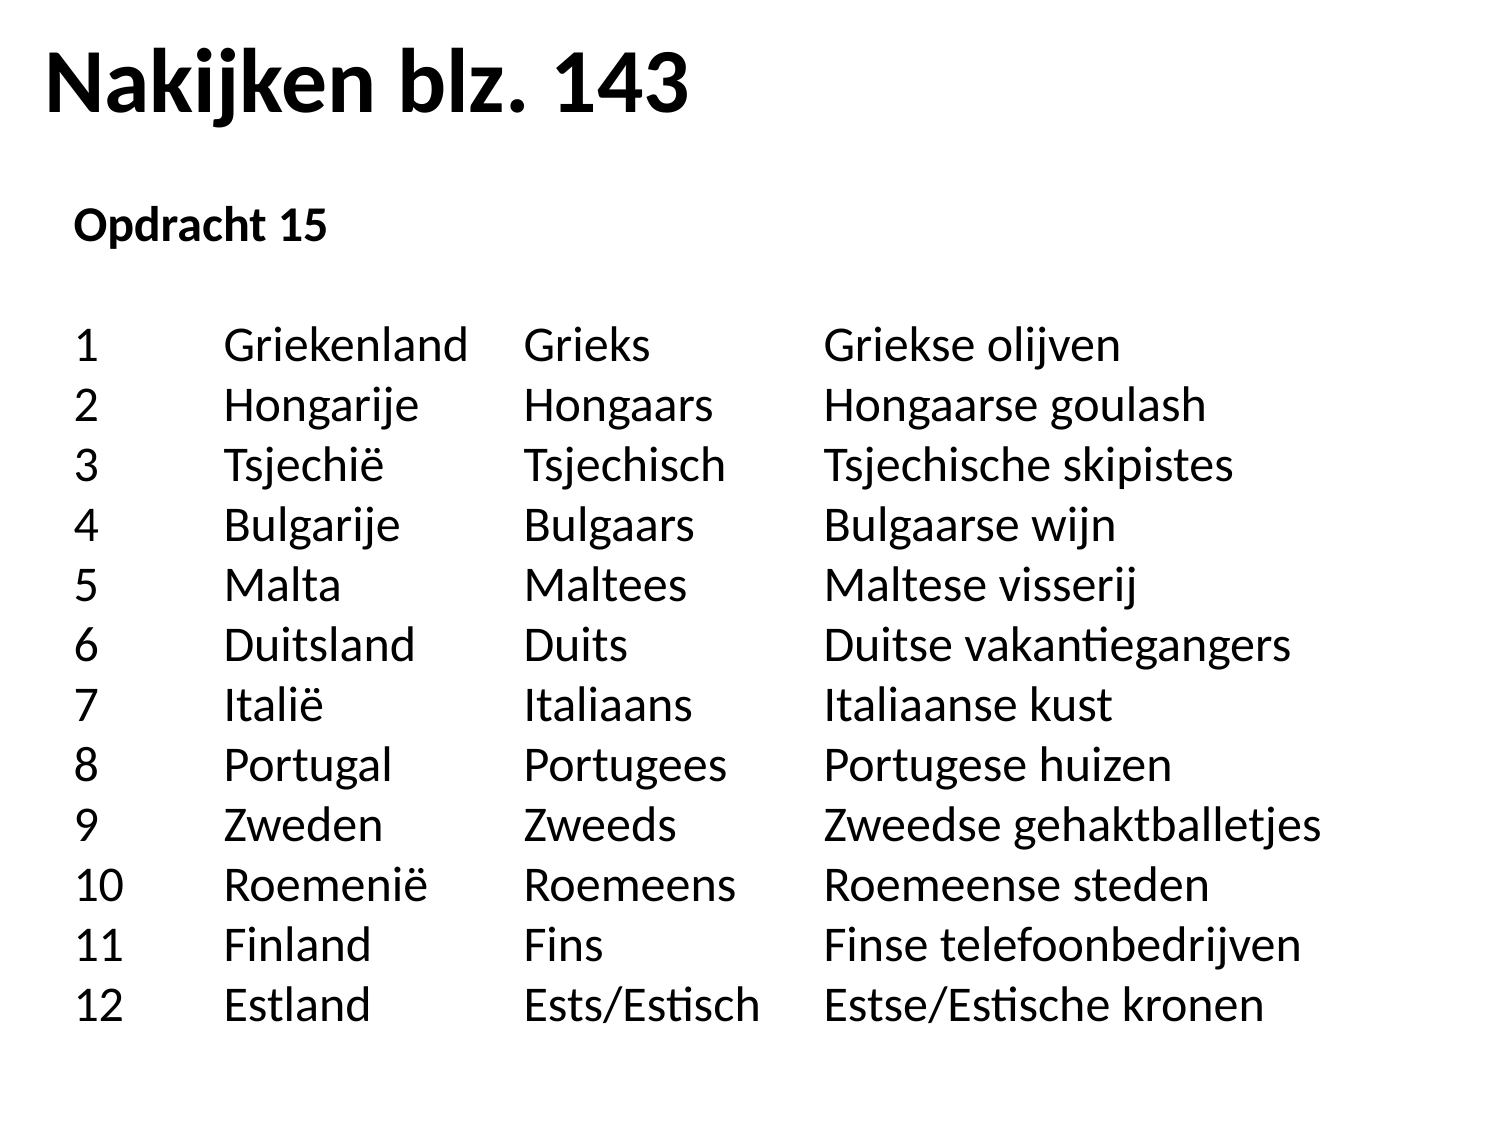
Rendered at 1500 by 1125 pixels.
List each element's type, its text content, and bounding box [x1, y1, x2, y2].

title Nakijken blz. 143 [29, 0, 1380, 152]
text_box Opdracht 15 1 Griekenland Grieks Griekse olijven 2 Hongarije Hongaars Hongaarse goulash 3 Tsjechië Tsjechisch Tsjechische skipistes 4 Bulgarije Bulgaars Bulgaarse wijn 5 Malta Maltees Maltese visserij 6 Duitsland Duits Duitse vakantiegangers 7 Italië Italiaans Italiaanse kust 8 Portugal Portugees Portugese huizen 9 Zweden Zweeds Zweedse gehaktballetjes 10 Roemenië Roemeens Roemeense steden 11 Finland Fins Finse telefoonbedrijven 12 Estland Ests/Estisch Estse/Estische kronen [58, 184, 1500, 1040]
